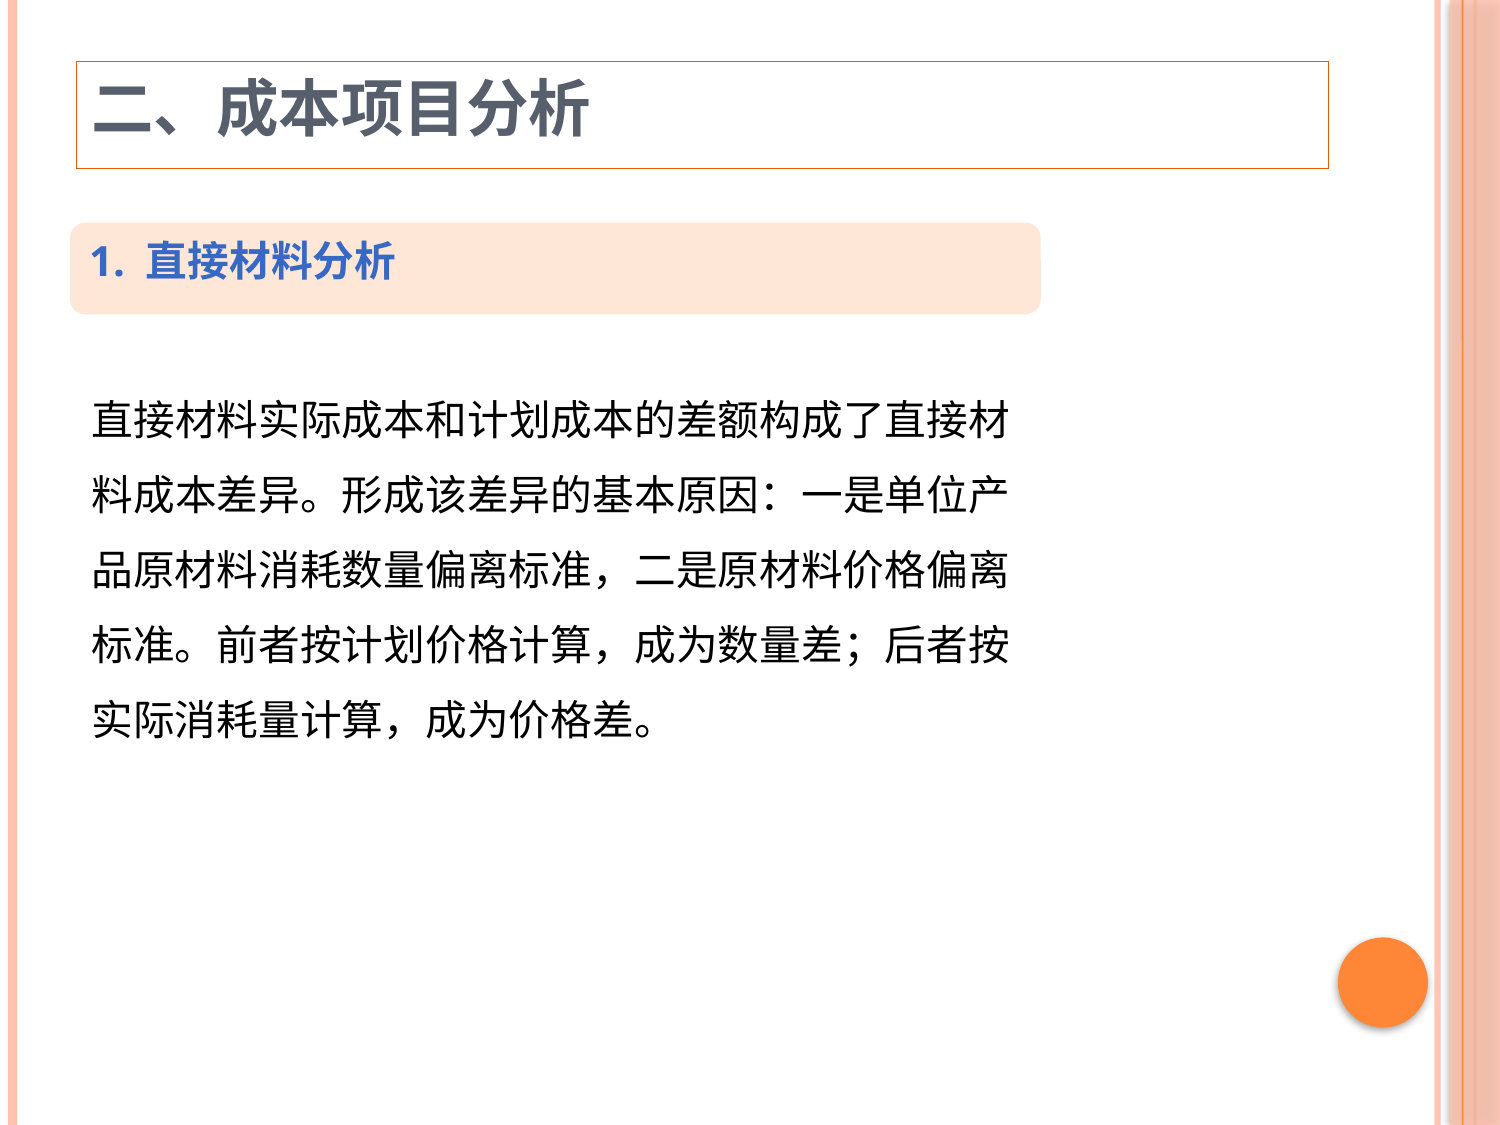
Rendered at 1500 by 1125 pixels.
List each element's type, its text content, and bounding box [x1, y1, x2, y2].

text_box 二、成本项目分析 [76, 61, 1329, 169]
text_box 1. 直接材料分析 [69, 222, 1041, 315]
text_box 直接材料实际成本和计划成本的差额构成了直接材料成本差异。形成该差异的基本原因：一是单位产品原材料消耗数量偏离标准，二是原材料价格偏离标准。前者按计划价格计算，成为数量差；后者按实际消耗量计算，成为价格差。 [76, 361, 1041, 752]
